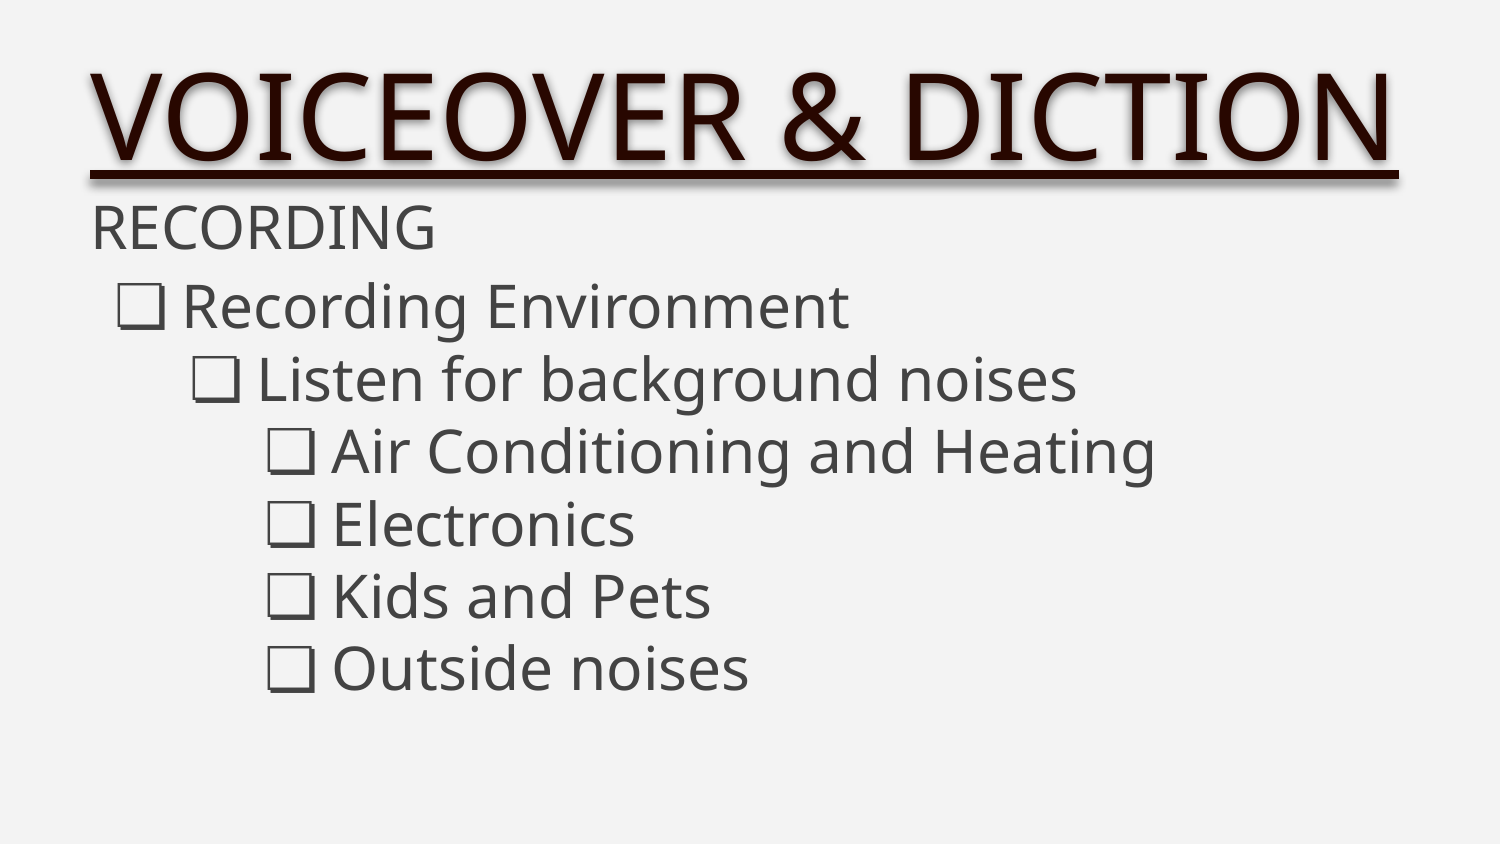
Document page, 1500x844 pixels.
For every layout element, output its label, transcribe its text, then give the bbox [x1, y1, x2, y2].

text_box RECORDING [75, 174, 1425, 247]
text_box Recording Environment Listen for background noises Air Conditioning and Heating Electronics Kids and Pets Outside noises [91, 253, 1425, 844]
text_box VOICEOVER & DICTION [75, 24, 1425, 174]
